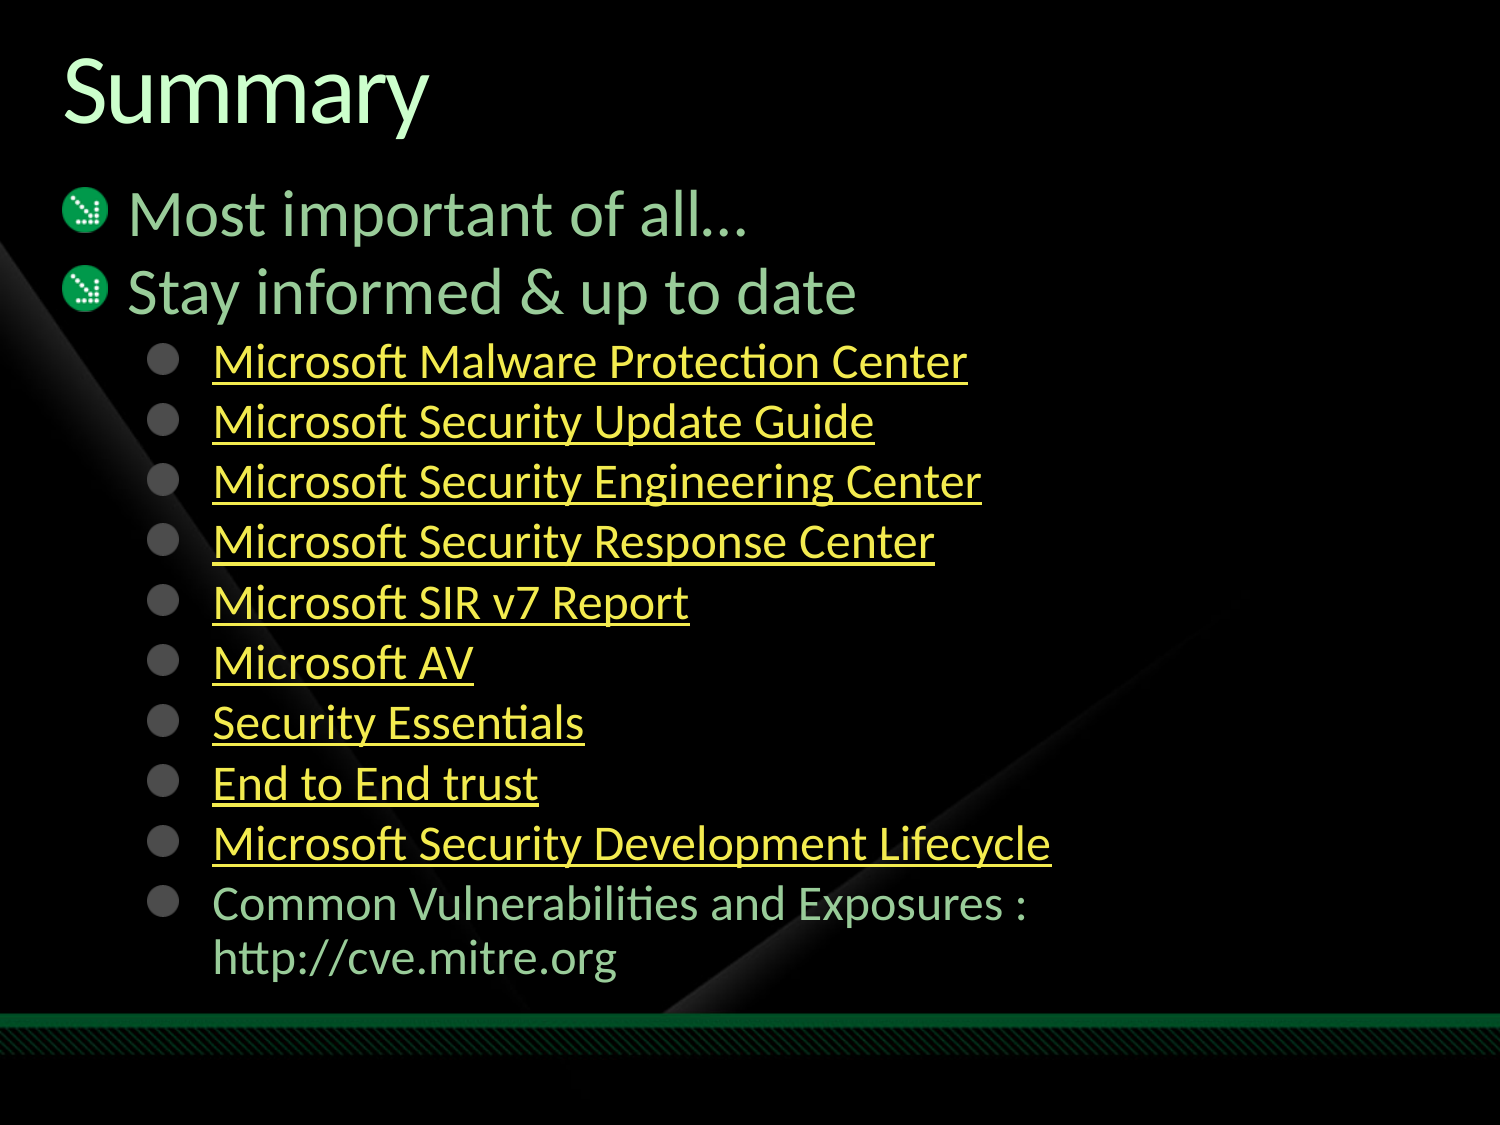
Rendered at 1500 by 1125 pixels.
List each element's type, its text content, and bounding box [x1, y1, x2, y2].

title Summary [62, 37, 1438, 147]
picture [0, 0, 1500, 1125]
list Most important of all… Stay informed & up to date Microsoft Malware Protection Center Microsoft Security Update Guide Microsoft Security Engineering Center Microsoft Security Response Center Microsoft SIR v7 Report Microsoft AV Security Essentials End to End trust Microsoft Security Development Lifecycle Common Vulnerabilities and Exposures : http://cve.mitre.org [62, 178, 1438, 277]
